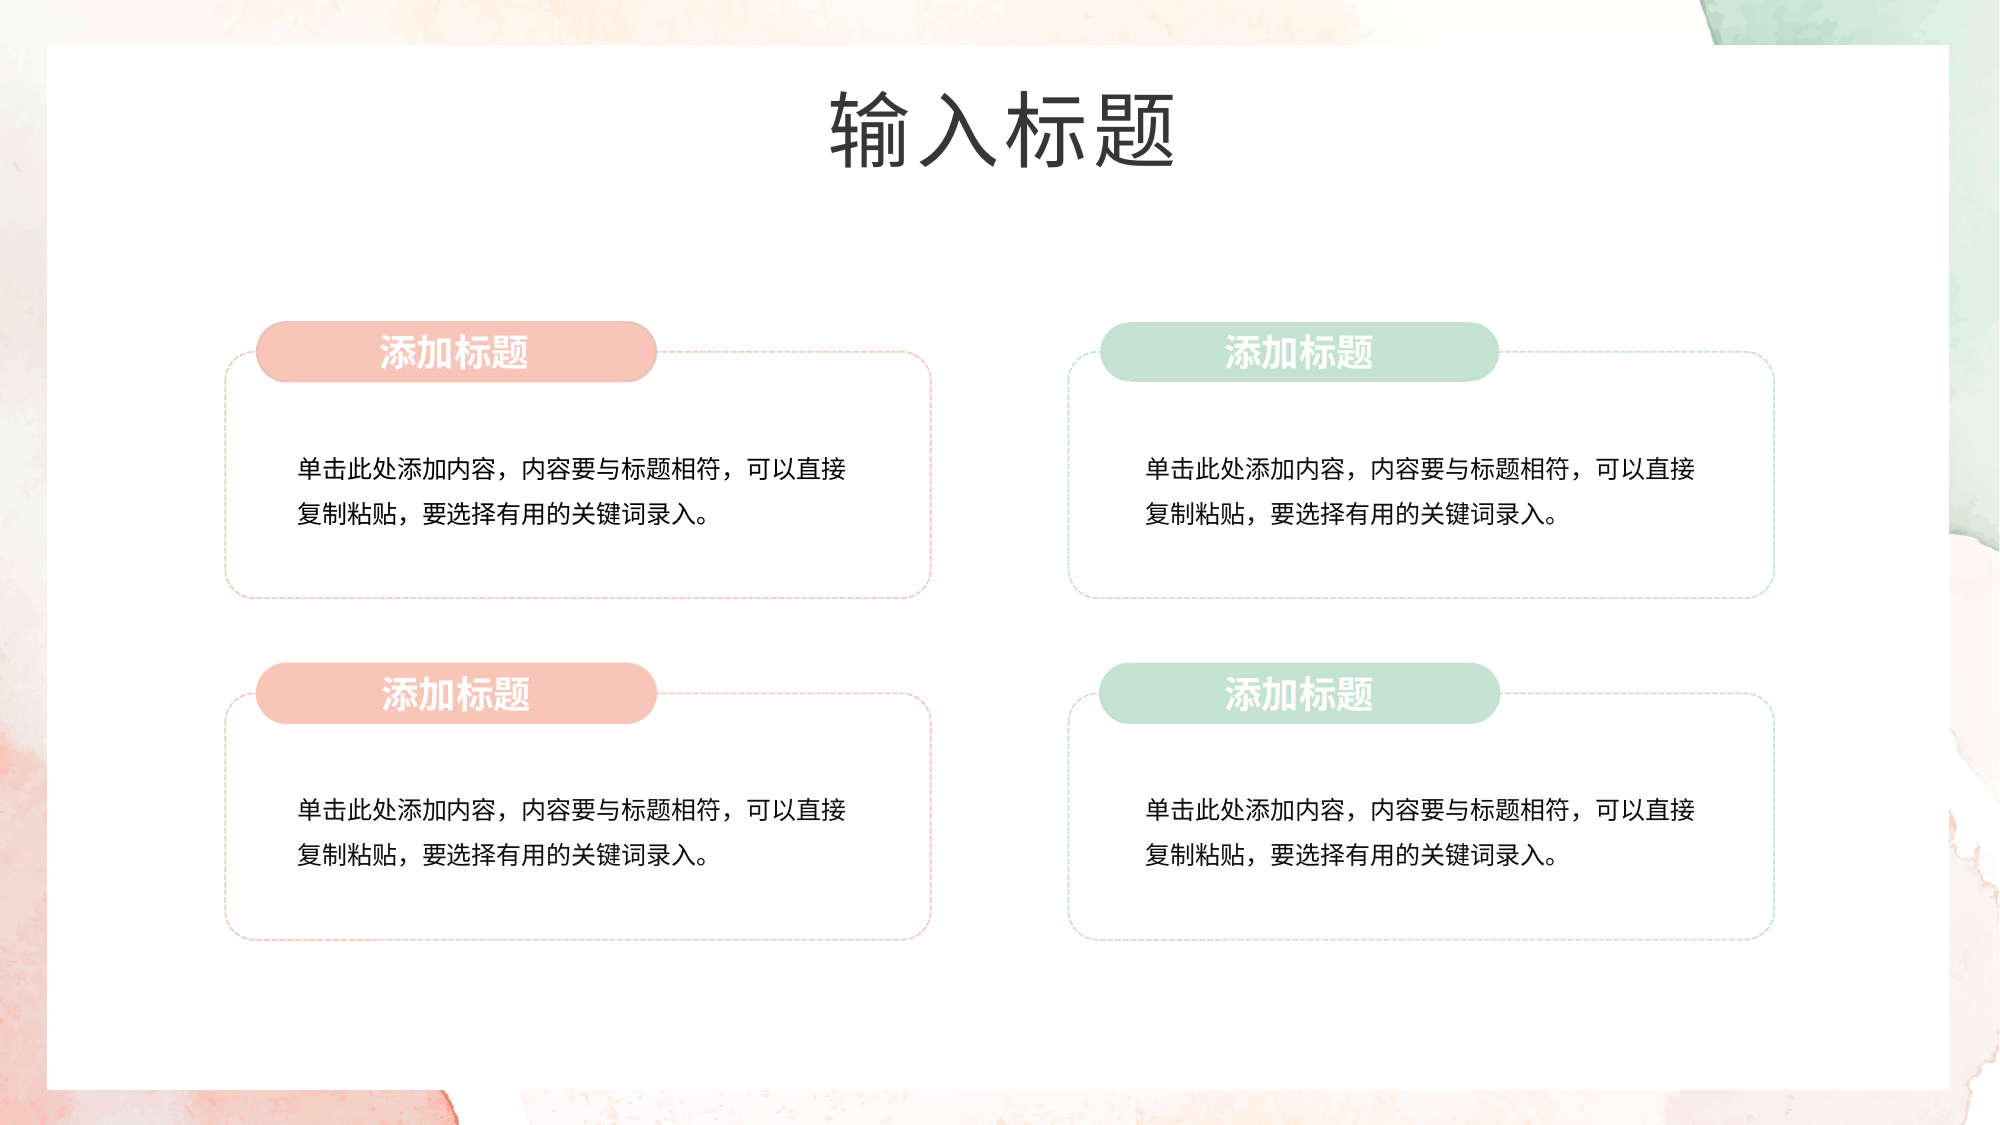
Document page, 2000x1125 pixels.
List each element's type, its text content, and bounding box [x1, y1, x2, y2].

text_box 输入标题 [757, 71, 1247, 186]
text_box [1068, 322, 1775, 599]
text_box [225, 322, 931, 599]
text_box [1068, 663, 1775, 940]
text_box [225, 663, 931, 940]
picture [0, 0, 2000, 1125]
